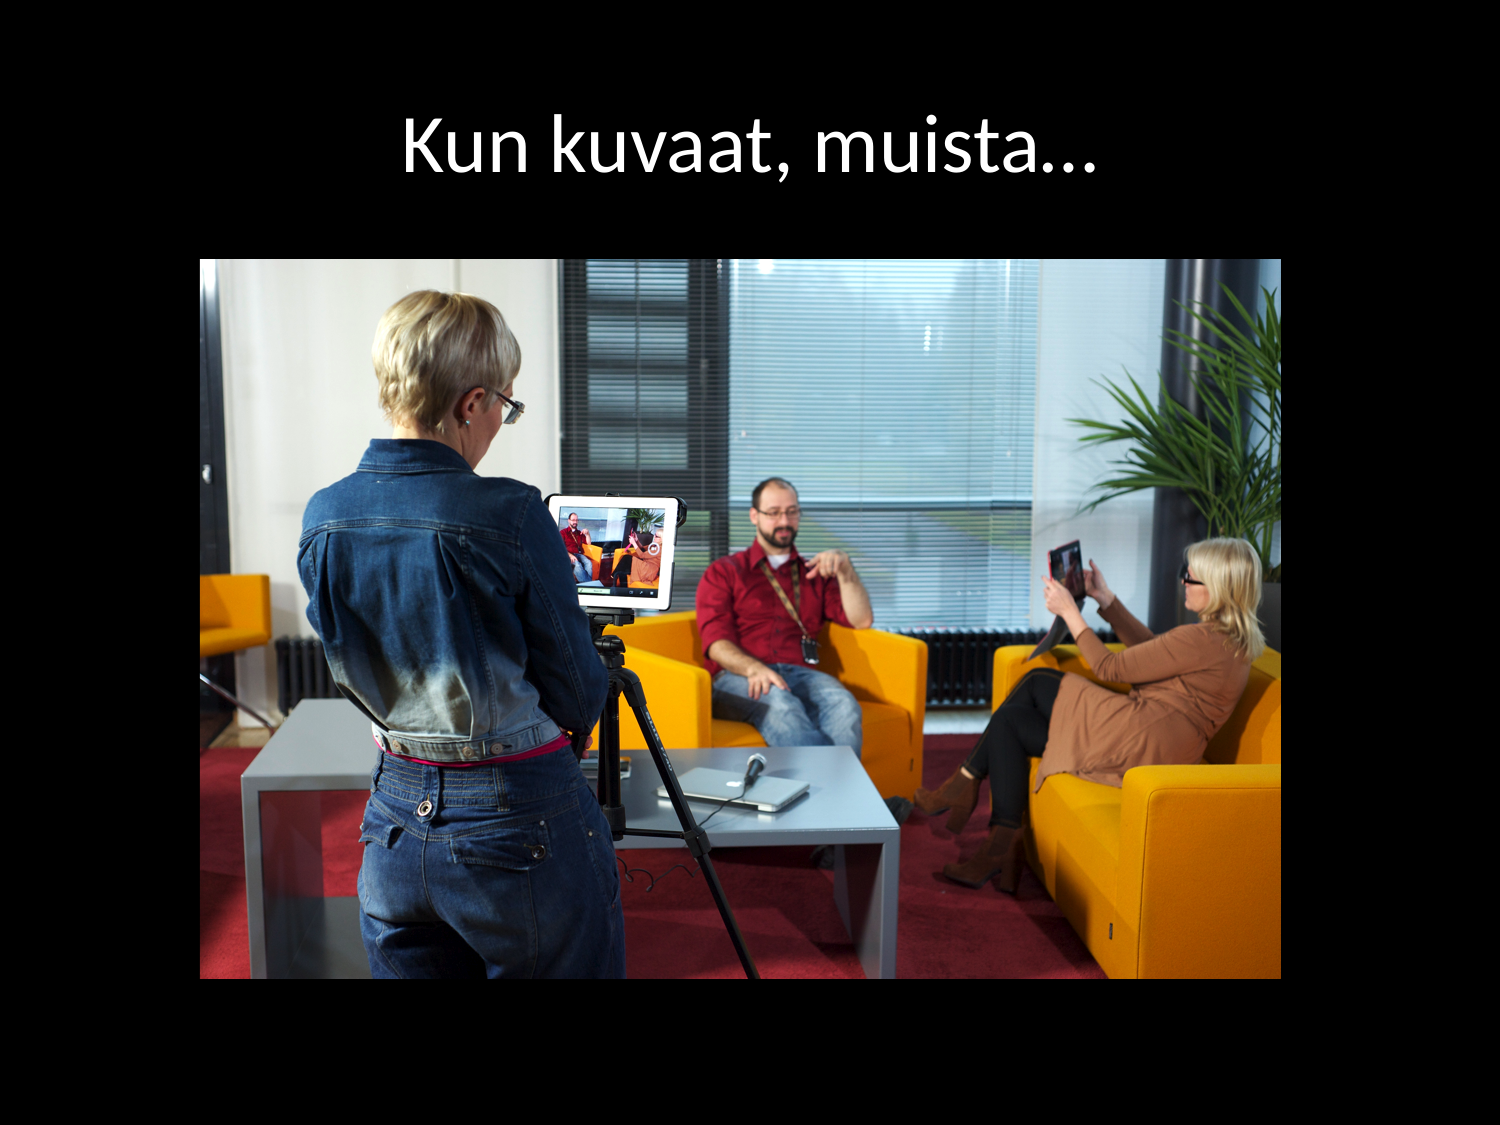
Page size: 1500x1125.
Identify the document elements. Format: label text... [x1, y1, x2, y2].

text_box [199, 259, 1281, 979]
title Kun kuvaat, muista… [75, 45, 1425, 233]
